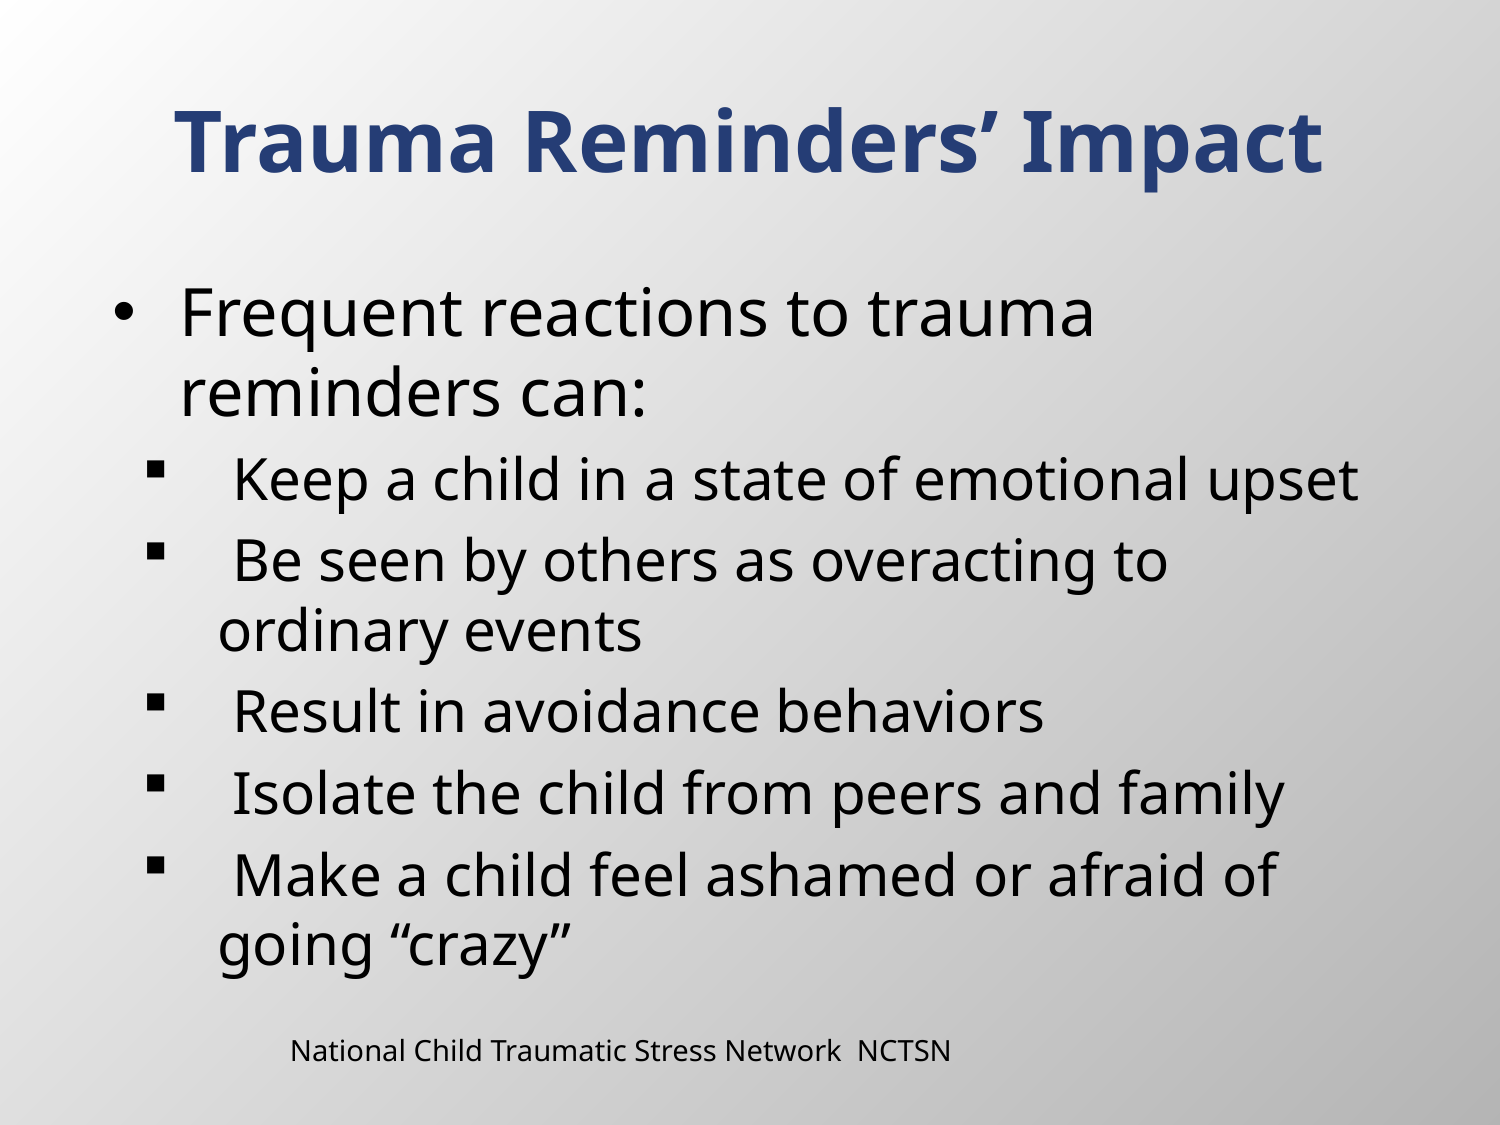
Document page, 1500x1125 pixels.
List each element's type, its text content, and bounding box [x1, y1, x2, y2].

text_box National Child Traumatic Stress Network NCTSN [274, 1024, 1100, 1075]
list Frequent reactions to trauma reminders can: Keep a child in a state of emotional upset Be seen by others as overacting to ordinary events Result in avoidance behaviors Isolate the child from peers and family Make a child feel ashamed or afraid of going “crazy” [75, 262, 1425, 1035]
title Trauma Reminders’ Impact [75, 45, 1425, 233]
